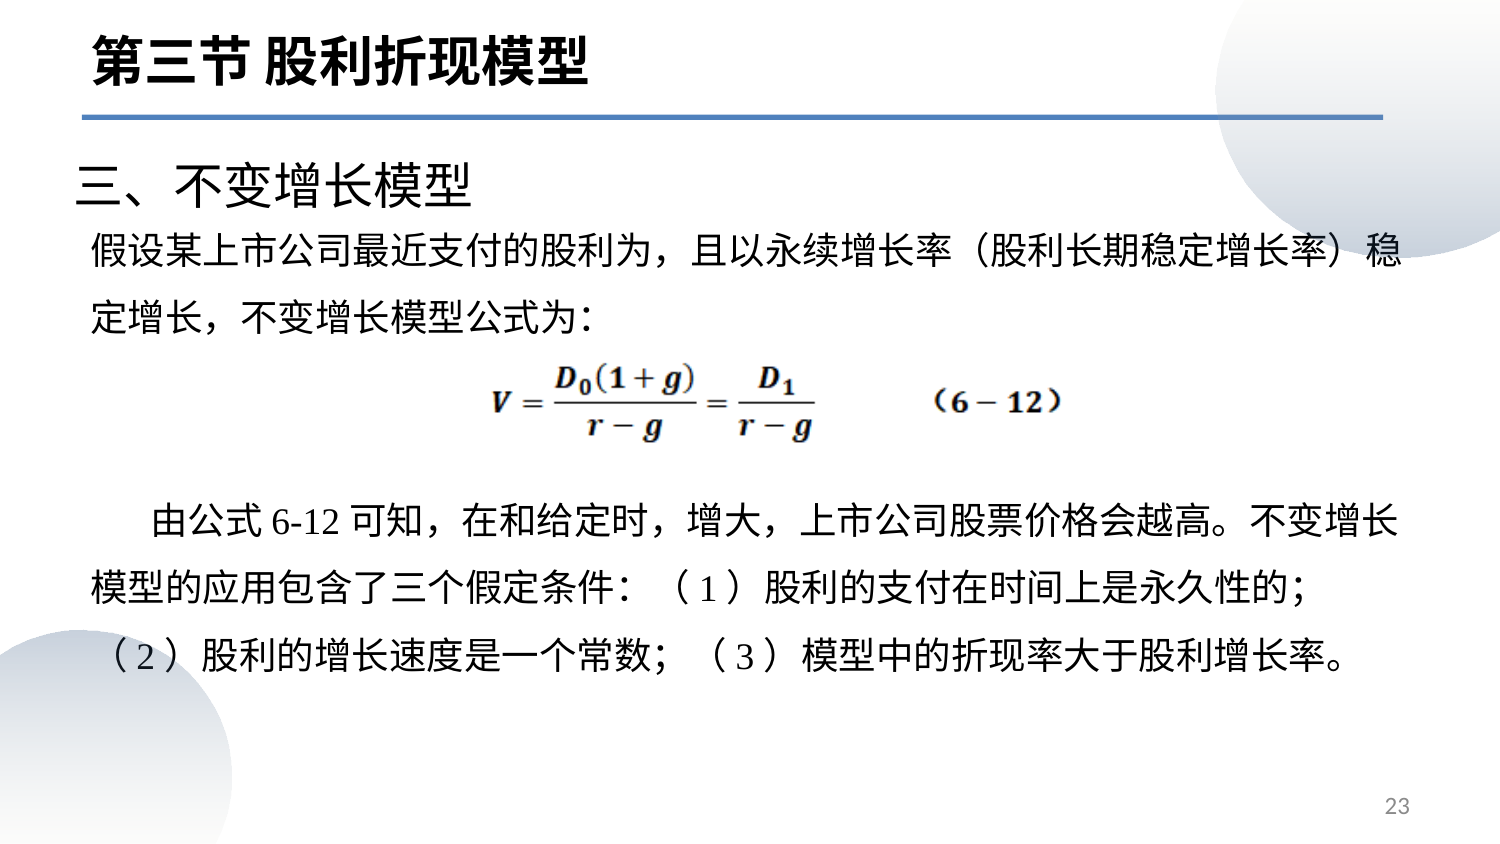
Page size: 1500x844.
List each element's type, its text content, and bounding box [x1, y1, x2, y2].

text_box [1213, 0, 1500, 260]
text_box [0, 627, 234, 844]
list 假设某上市公司最近支付的股利为，且以永续增长率（股利长期稳定增长率）稳定增长，不变增长模型公式为： 由公式6-12可知，在和给定时，增大，上市公司股票价格会越高。不变增长模型的应用包含了三个假定条件：（1）股利的支付在时间上是永久性的；（2）股利的增长速度是一个常数；（3）模型中的折现率大于股利增长率。 [75, 200, 1425, 754]
text_box 第三节 股利折现模型 [74, 11, 1234, 107]
text_box 三、不变增长模型 [58, 117, 1256, 200]
slide_number 23 [1074, 782, 1425, 827]
picture [445, 339, 1095, 462]
